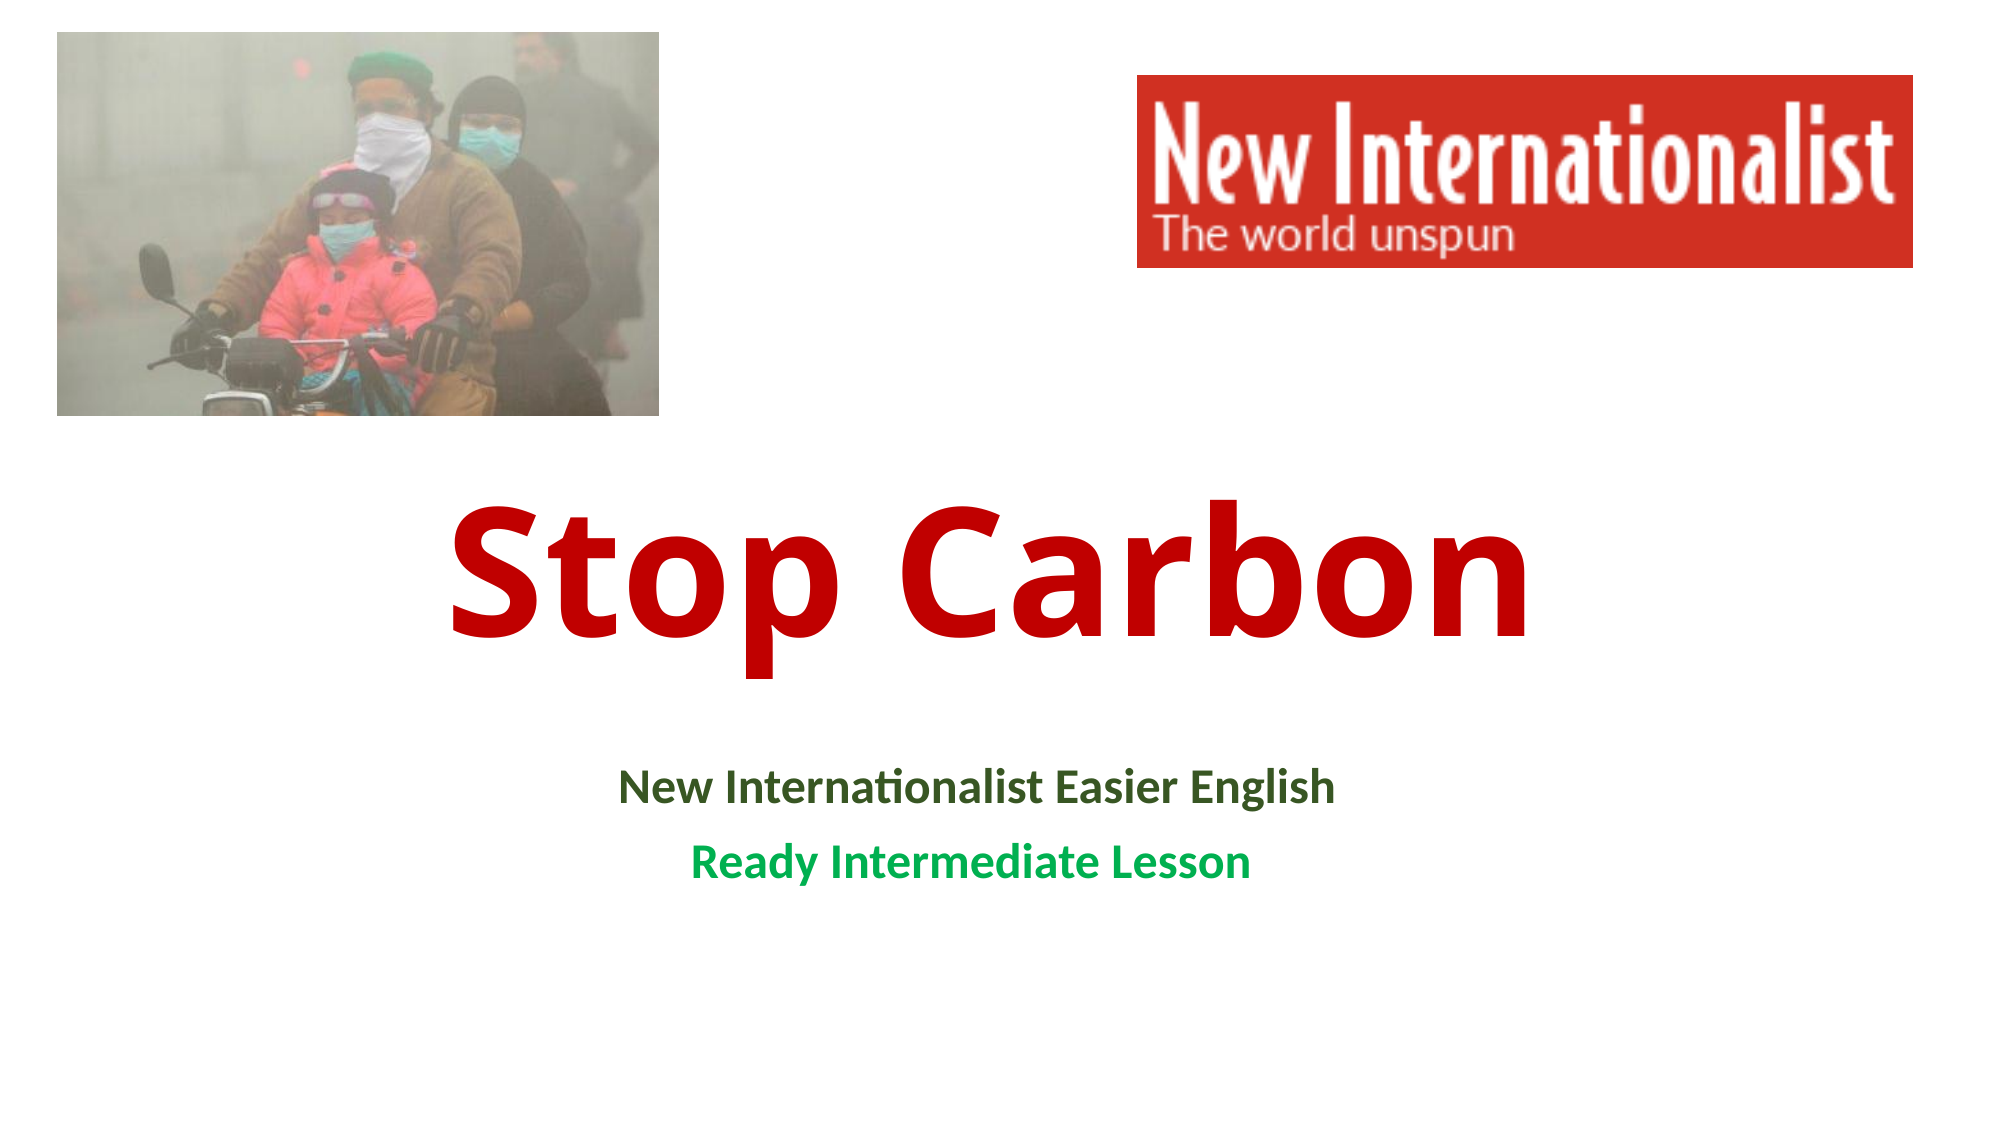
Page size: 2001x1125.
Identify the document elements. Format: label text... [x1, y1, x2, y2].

title Stop Carbon [236, 594, 1748, 683]
subtitle New Internationalist Easier English Ready Intermediate Lesson [286, 752, 1657, 954]
picture [1137, 75, 1913, 268]
picture [57, 32, 659, 416]
